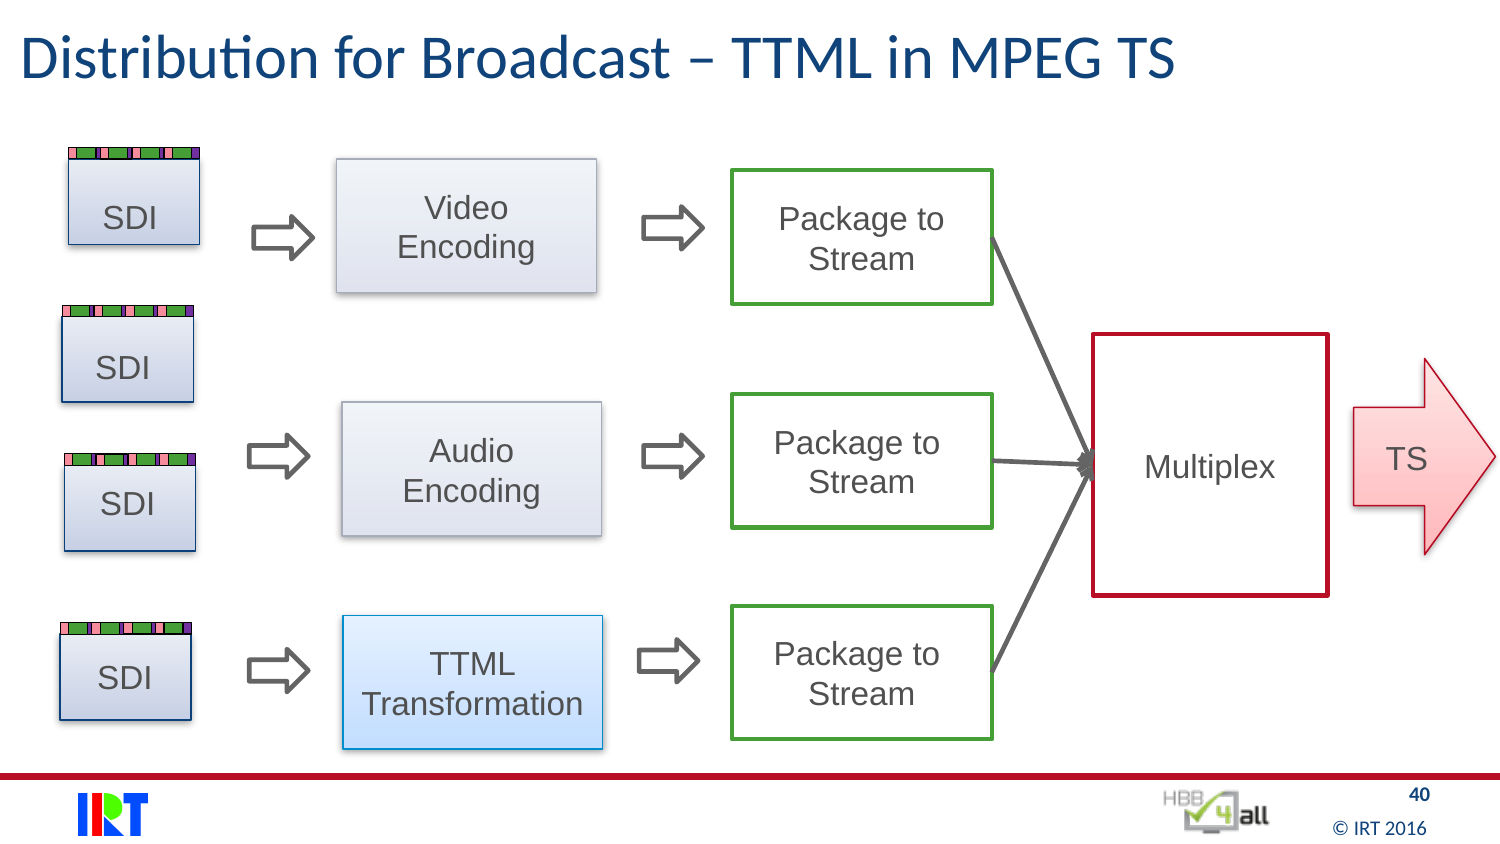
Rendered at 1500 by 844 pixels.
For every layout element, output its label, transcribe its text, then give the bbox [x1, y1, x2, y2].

text_box [253, 216, 313, 260]
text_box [61, 304, 194, 403]
text_box Package to Stream [730, 604, 994, 741]
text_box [991, 236, 1093, 460]
text_box Video Encoding [336, 158, 597, 293]
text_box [59, 622, 192, 721]
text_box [68, 147, 200, 245]
text_box [643, 434, 703, 478]
text_box TTML Transformation [342, 615, 603, 750]
text_box [249, 649, 309, 693]
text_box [991, 460, 1093, 464]
title Distribution for Broadcast – TTML in MPEG TS [5, 0, 1388, 121]
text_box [64, 453, 196, 552]
text_box [639, 639, 699, 683]
picture [78, 793, 148, 836]
text_box Package to Stream [730, 168, 994, 306]
text_box TS [1352, 357, 1497, 556]
text_box Audio Encoding [341, 401, 602, 537]
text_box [991, 464, 1093, 673]
picture [1163, 787, 1270, 844]
text_box [249, 434, 309, 478]
text_box Package to Stream [730, 392, 986, 530]
text_box Multiplex [1098, 332, 1330, 598]
text_box [643, 206, 703, 250]
